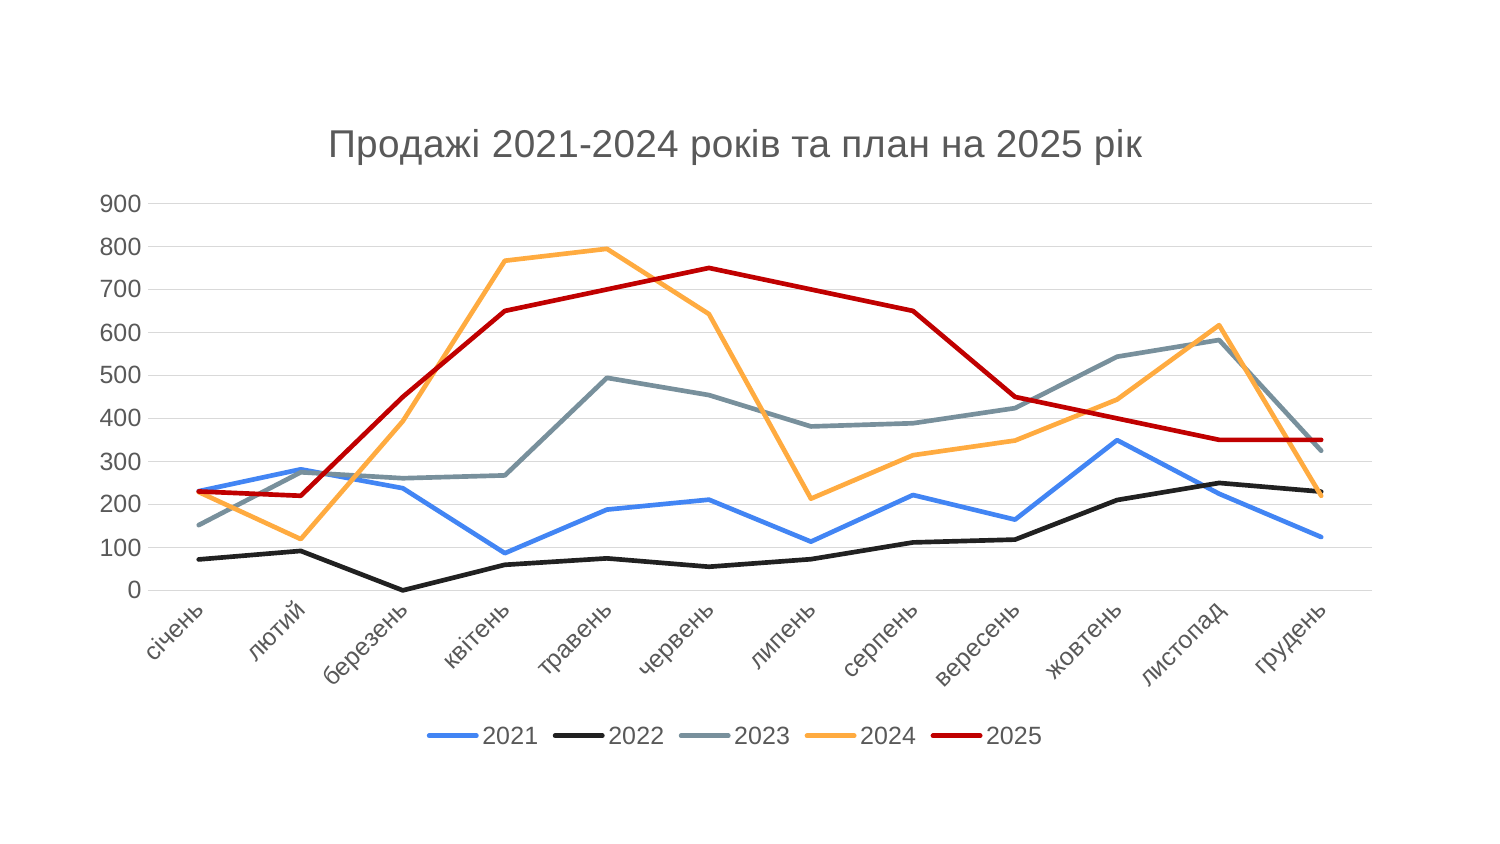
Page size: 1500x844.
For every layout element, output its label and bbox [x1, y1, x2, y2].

chart [72, 88, 1399, 756]
